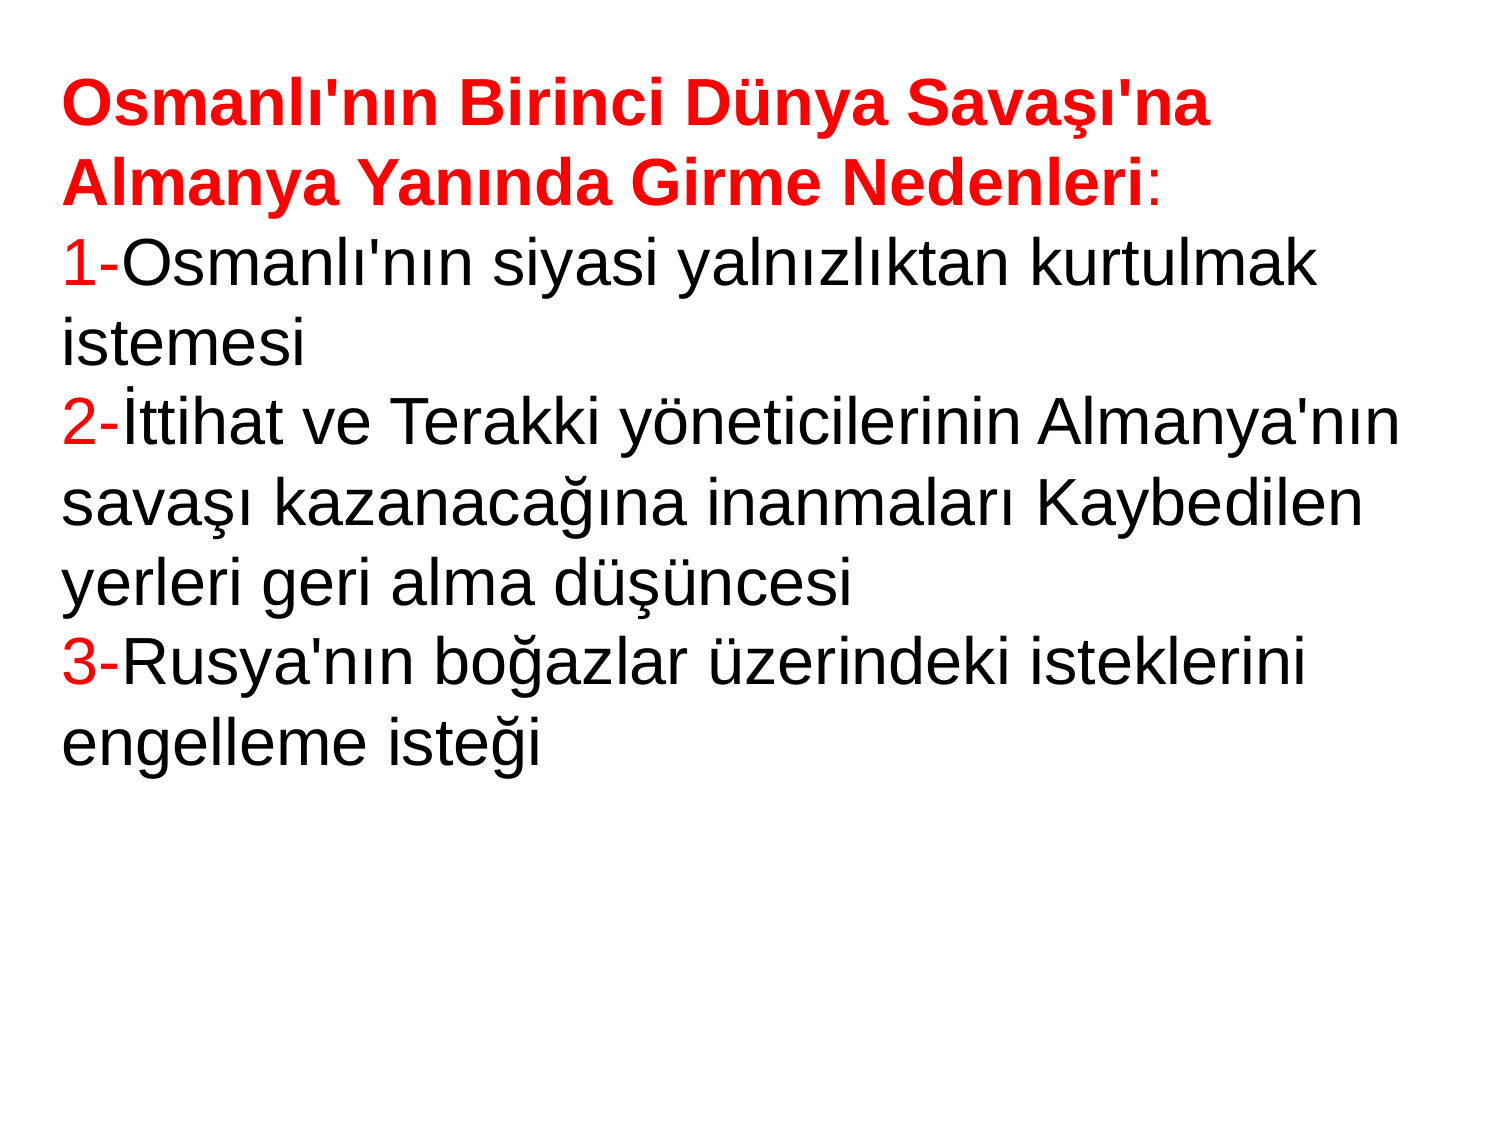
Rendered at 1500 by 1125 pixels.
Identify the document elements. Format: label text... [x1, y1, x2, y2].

text_box Osmanlı'nın Birinci Dünya Savaşı'na Almanya Yanında Girme Nedenleri: 1-Osmanlı'nın siyasi yalnızlıktan kurtulmak istemesi 2-İttihat ve Terakki yöneticilerinin Almanya'nın savaşı kazanacağına inanmaları Kaybedilen yerleri geri alma düşüncesi 3-Rusya'nın boğazlar üzerindeki isteklerini engelleme isteği [46, 51, 1454, 866]
